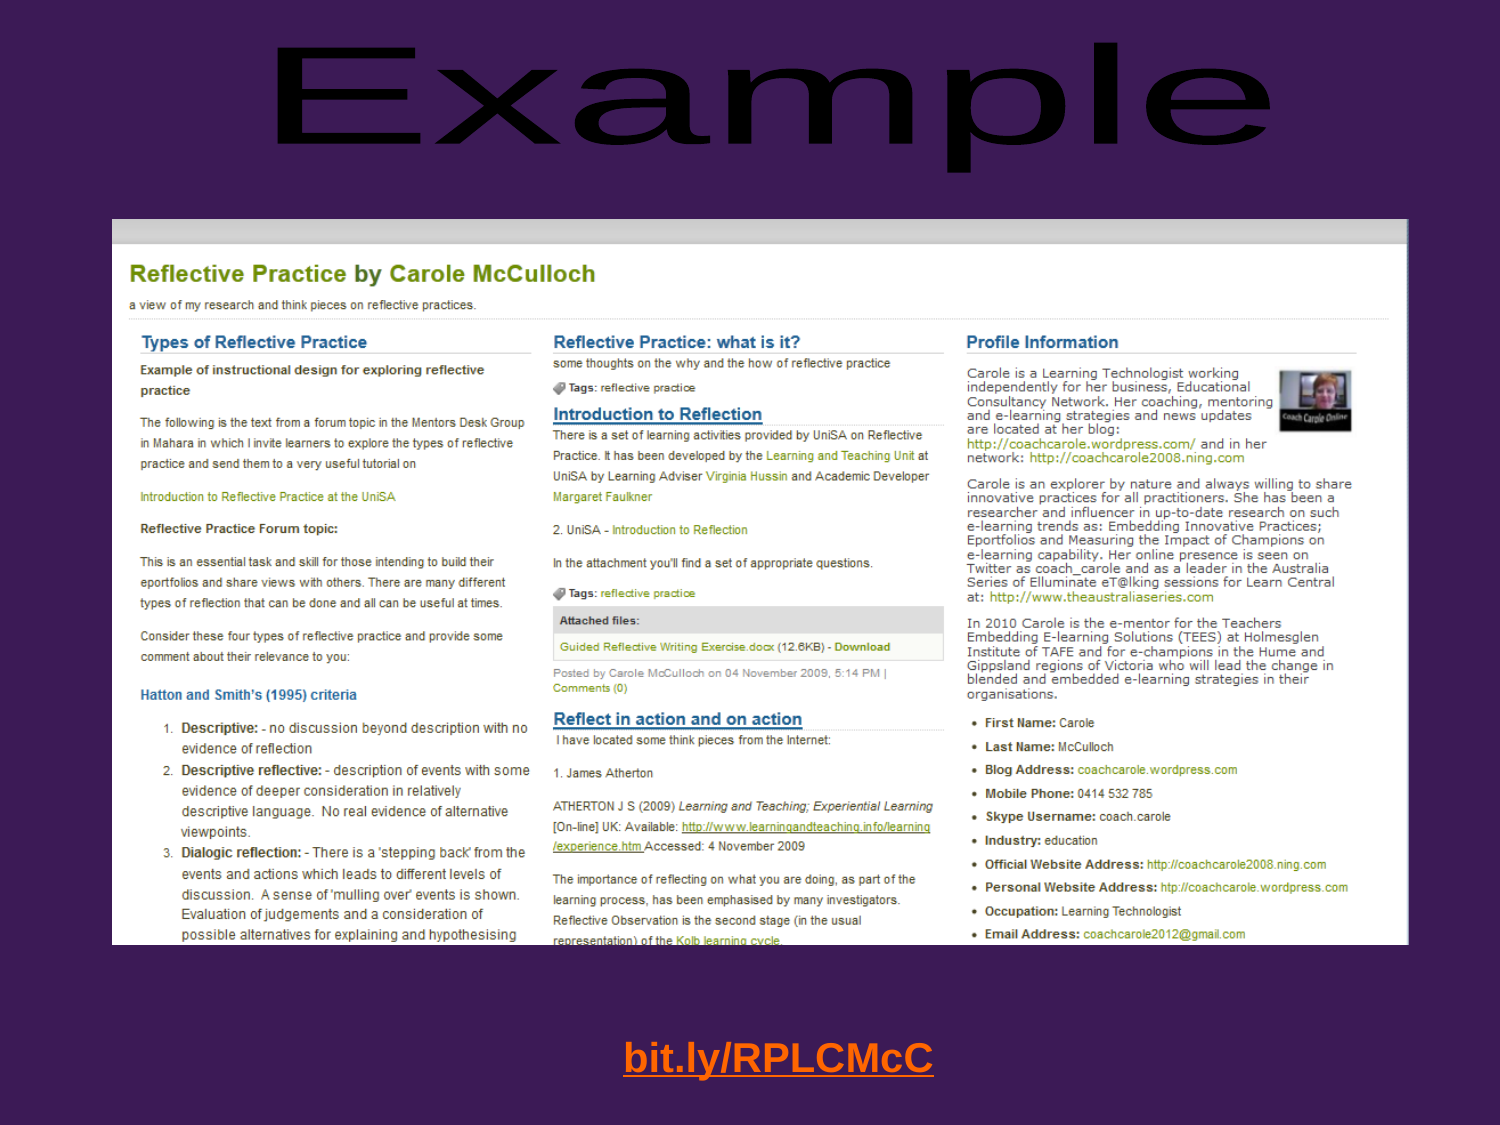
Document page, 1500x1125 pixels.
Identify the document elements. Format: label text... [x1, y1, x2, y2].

text_box bit.ly/RPLCMcC [608, 1023, 949, 1089]
picture [111, 219, 1409, 945]
